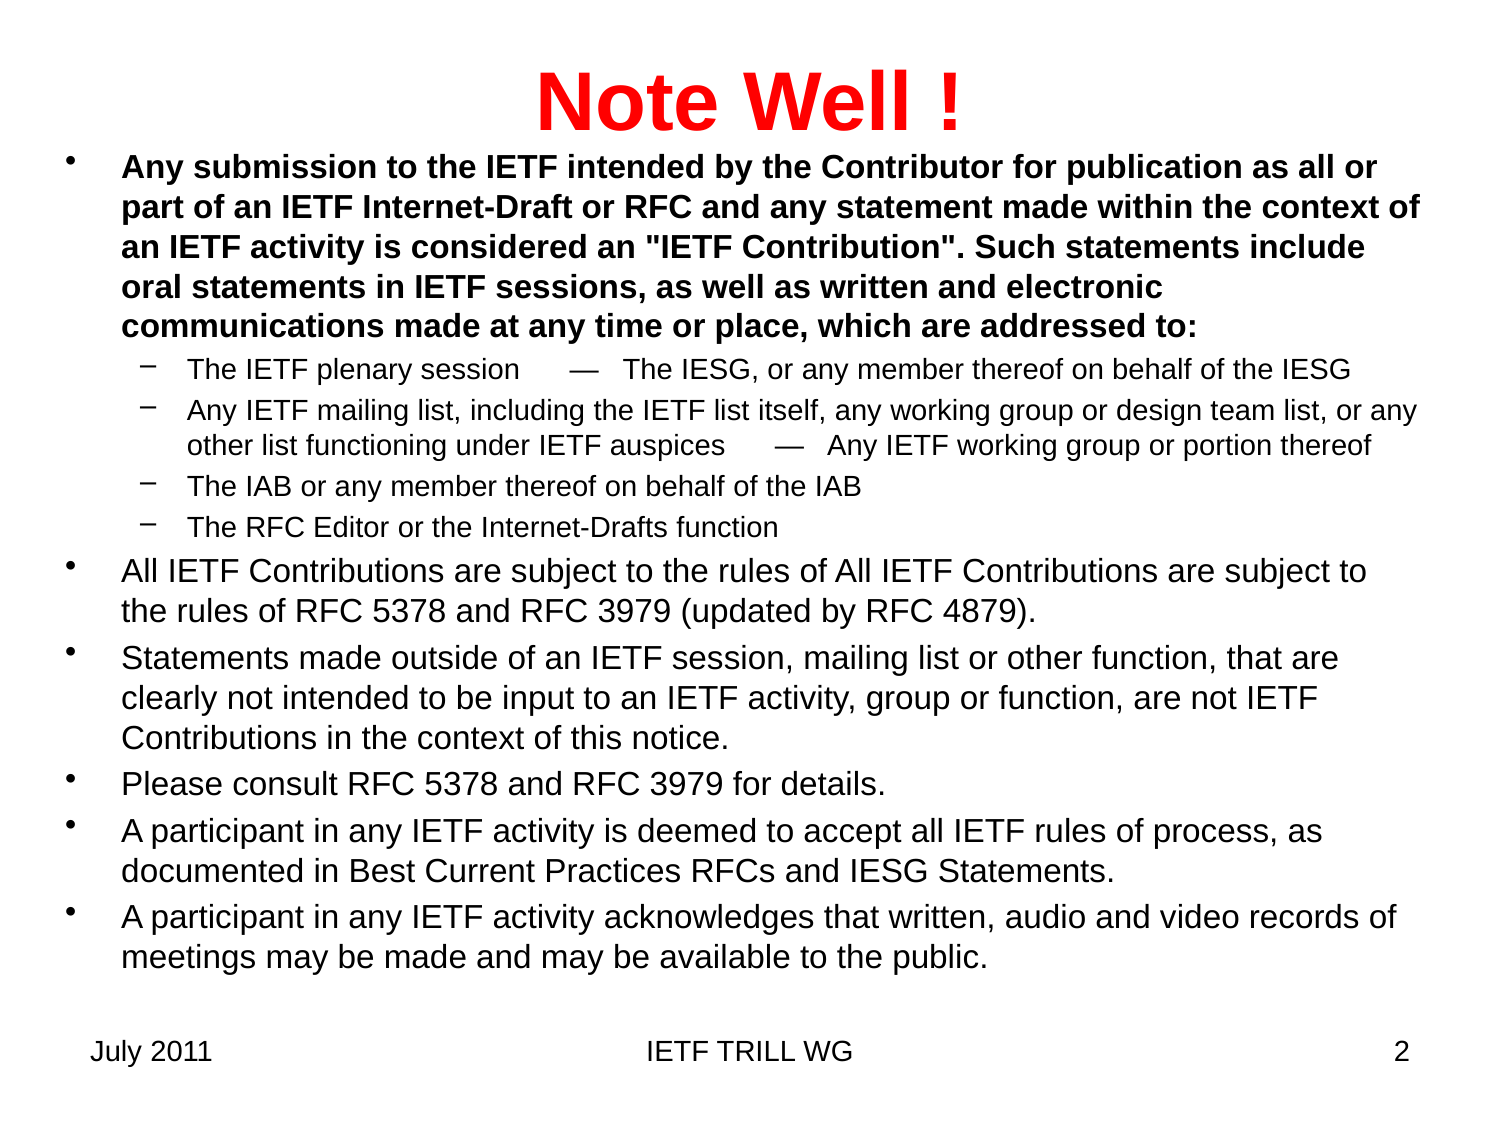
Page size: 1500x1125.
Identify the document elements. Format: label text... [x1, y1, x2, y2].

list Any submission to the IETF intended by the Contributor for publication as all or part of an IETF Internet-Draft or RFC and any statement made within the context of an IETF activity is considered an "IETF Contribution". Such statements include oral statements in IETF sessions, as well as written and electronic communications made at any time or place, which are addressed to: The IETF plenary session — The IESG, or any member thereof on behalf of the IESG Any IETF mailing list, including the IETF list itself, any working group or design team list, or any other list functioning under IETF auspices — Any IETF working group or portion thereof The IAB or any member thereof on behalf of the IAB The RFC Editor or the Internet-Drafts function All IETF Contributions are subject to the rules of All IETF Contributions are subject to the rules of RFC 5378 and RFC 3979 (updated by RFC 4879). Statements made outside of an IETF session, mailing list or other function, that are clearly not intended to be input to an IETF activity, group or function, are not IETF Contributions in the context of this notice. Please consult RFC 5378 and RFC 3979 for details. A participant in any IETF activity is deemed to accept all IETF rules of process, as documented in Best Current Practices RFCs and IESG Statements. A participant in any IETF activity acknowledges that written, audio and video records of meetings may be made and may be available to the public. [50, 137, 1438, 1050]
slide_number 2 [1074, 1050, 1426, 1103]
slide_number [74, 1050, 426, 1103]
footer IETF TRILL WG [512, 1050, 988, 1103]
title Note Well ! [75, 45, 1425, 137]
